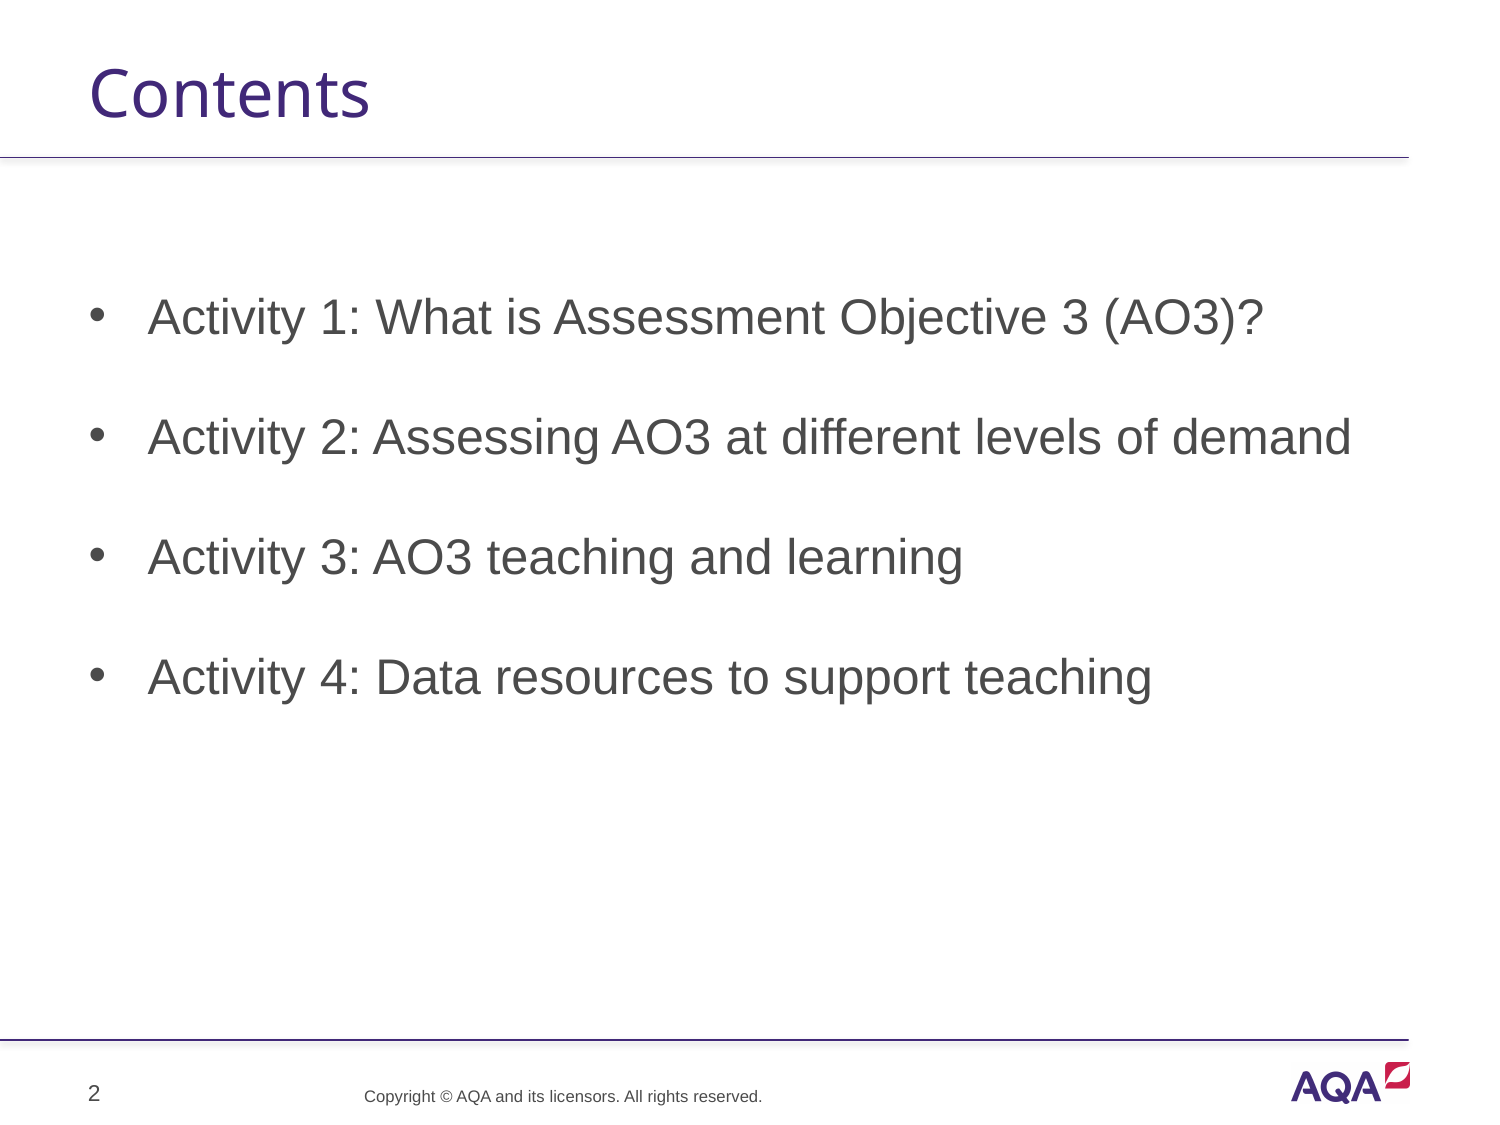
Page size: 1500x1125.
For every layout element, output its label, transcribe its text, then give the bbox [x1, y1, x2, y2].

footer Copyright © AQA and its licensors. All rights reserved. [324, 1084, 764, 1124]
slide_number 2 [72, 1062, 188, 1123]
picture [1291, 1062, 1410, 1104]
title Contents [88, 72, 1409, 144]
list Activity 1: What is Assessment Objective 3 (AO3)? Activity 2: Assessing AO3 at different levels of demand Activity 3: AO3 teaching and learning Activity 4: Data resources to support teaching [88, 284, 1409, 1007]
